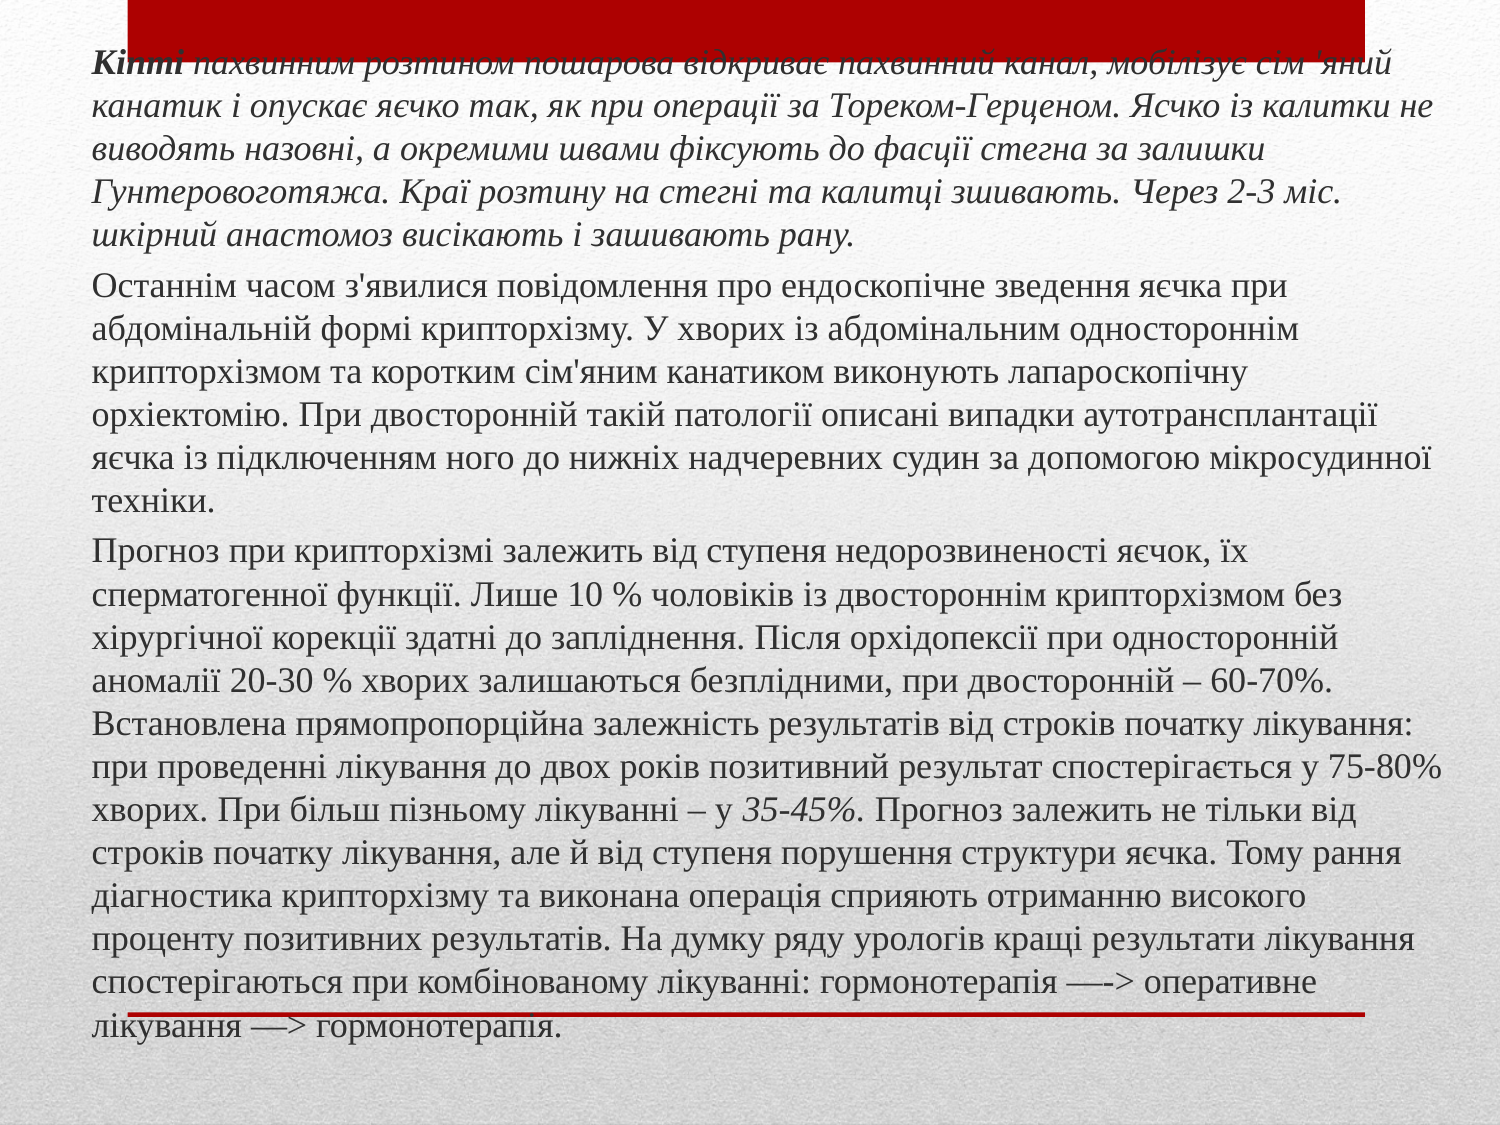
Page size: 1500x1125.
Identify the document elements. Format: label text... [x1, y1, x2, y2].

list Кіпті пахвинним розтином пошарова відкриває пахвинний канал, мобілізує сім 'яний канатик і опускає яєчко так, як при операції за Тореком-Герценом. Ясчко із калитки не виводять назовні, а окремими швами фіксують до фасції стегна за залишки Гунтеровоготяжа. Краї розтину на стегні та калитці зшивають. Через 2-3 міс. шкірний анастомоз висікають і зашивають рану. Останнім часом з'явилися повідомлення про ендоскопічне зведення яєчка при абдомінальній формі крипторхізму. У хворих із абдомінальним одностороннім крипторхізмом та коротким сім'яним канатиком виконують лапароскопічну орхіектомію. При двосторонній такій патології описані випадки аутотрансплантації яєчка із підключенням ного до нижніх надчеревних судин за допомогою мікросудинної техніки. Прогноз при крипторхізмі залежить від ступеня недорозвиненості яєчок, їх сперматогенної функції. Лише 10 % чоловіків із двостороннім крипторхізмом без хірургічної корекції здатні до запліднення. Після орхідопексії при односторонній аномалії 20-30 % хворих залишаються безплідними, при двосторонній – 60-70%. Встановлена прямопропорційна залежність результатів від строків початку лікування: при проведенні лікування до двох років позитивний результат спостерігається у 75-80% хворих. При більш пізньому лікуванні – у 35-45%. Прогноз залежить не тільки від строків початку лікування, але й від ступеня порушення структури яєчка. Тому рання діагностика крипторхізму та виконана операція сприяють отриманню високого проценту позитивних результатів. На думку ряду урологів кращі результати лікування спостерігаються при комбінованому лікуванні: гормонотерапія —-> оперативне лікування —> гормонотерапія. [76, 30, 1459, 1071]
